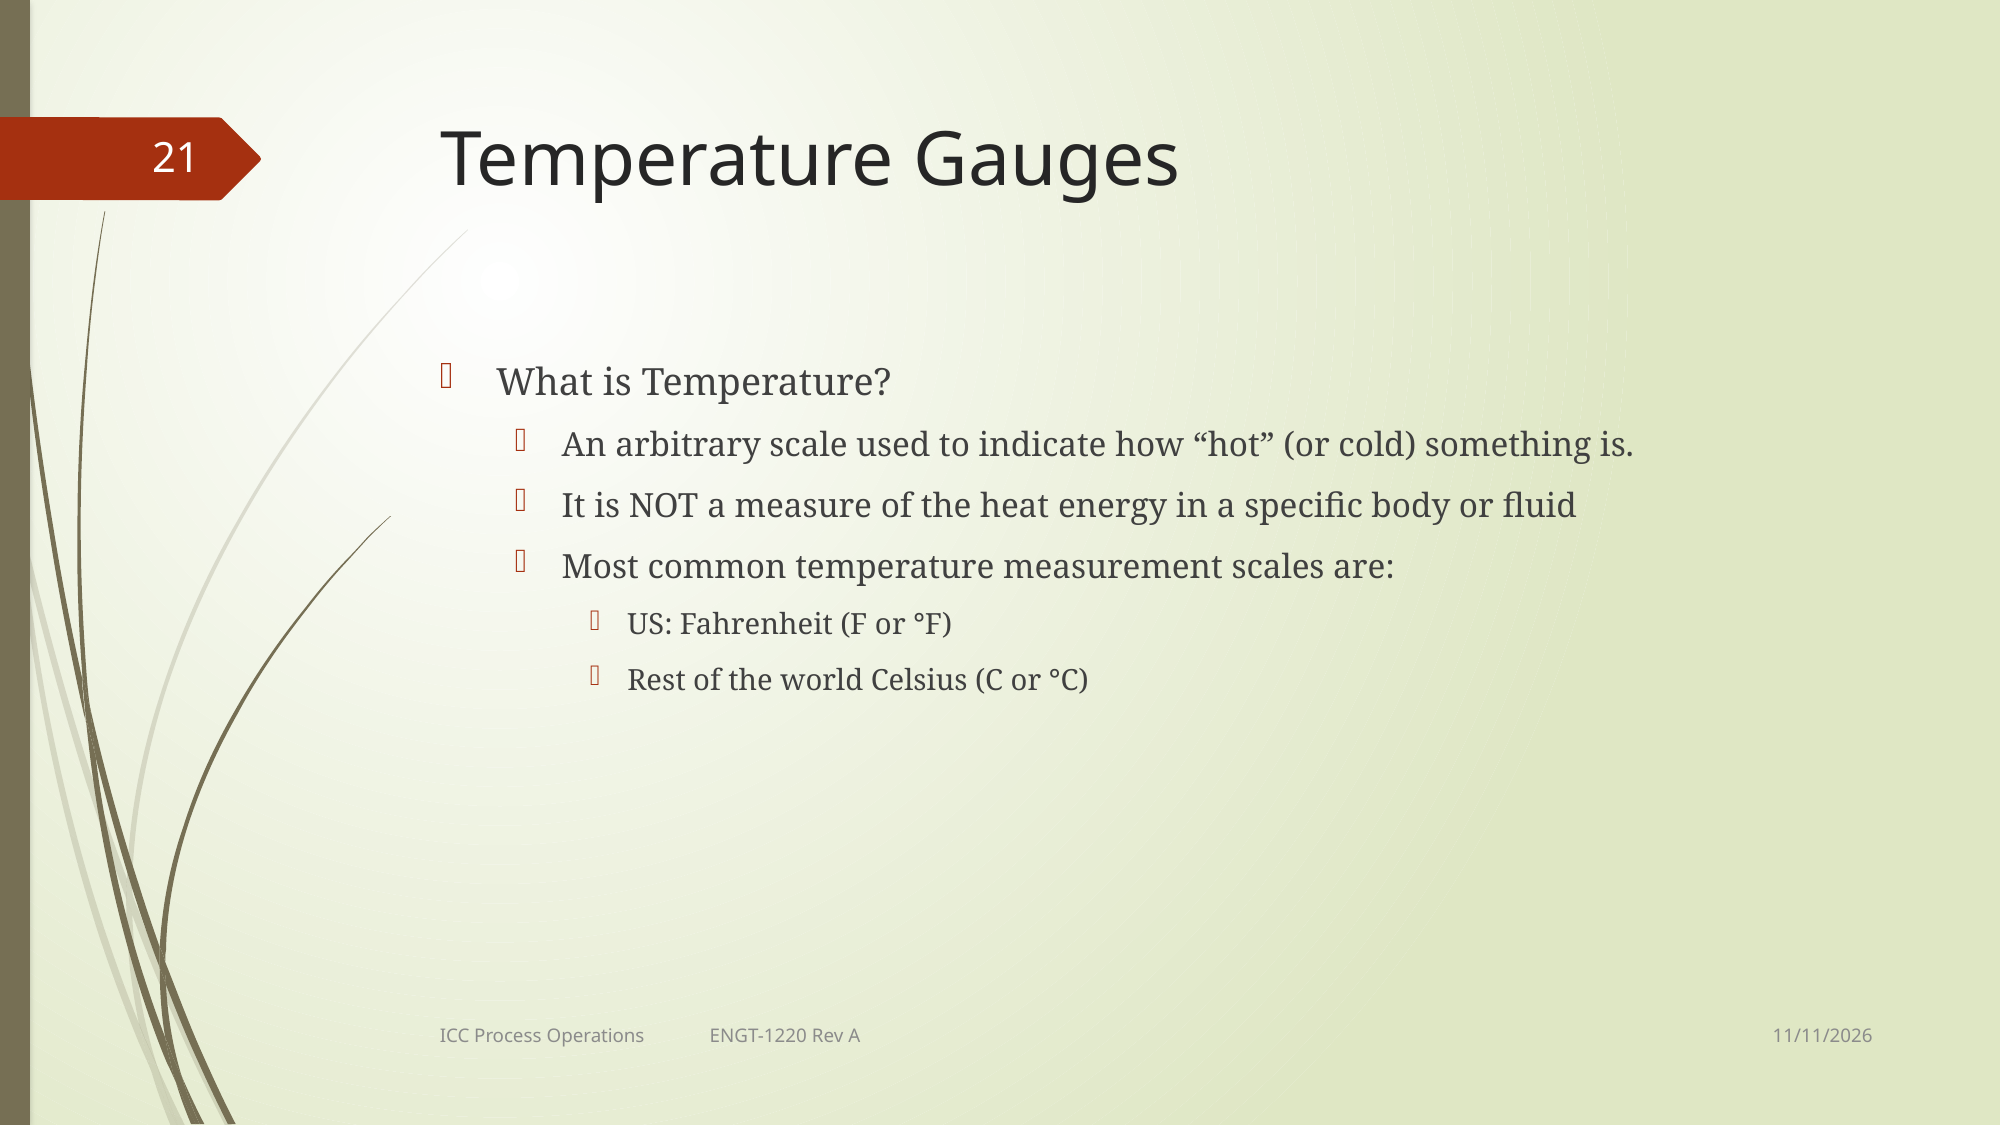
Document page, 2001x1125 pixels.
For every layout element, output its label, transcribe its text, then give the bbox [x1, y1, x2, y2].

slide_number 21 [87, 129, 216, 190]
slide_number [1699, 1005, 1888, 1067]
list What is Temperature? An arbitrary scale used to indicate how “hot” (or cold) something is. It is NOT a measure of the heat energy in a specific body or fluid Most common temperature measurement scales are: US: Fahrenheit (F or °F) Rest of the world Celsius (C or °C) [424, 350, 1888, 970]
title Temperature Gauges [425, 102, 1888, 313]
footer ICC Process Operations ENGT-1220 Rev A [424, 1006, 1675, 1067]
